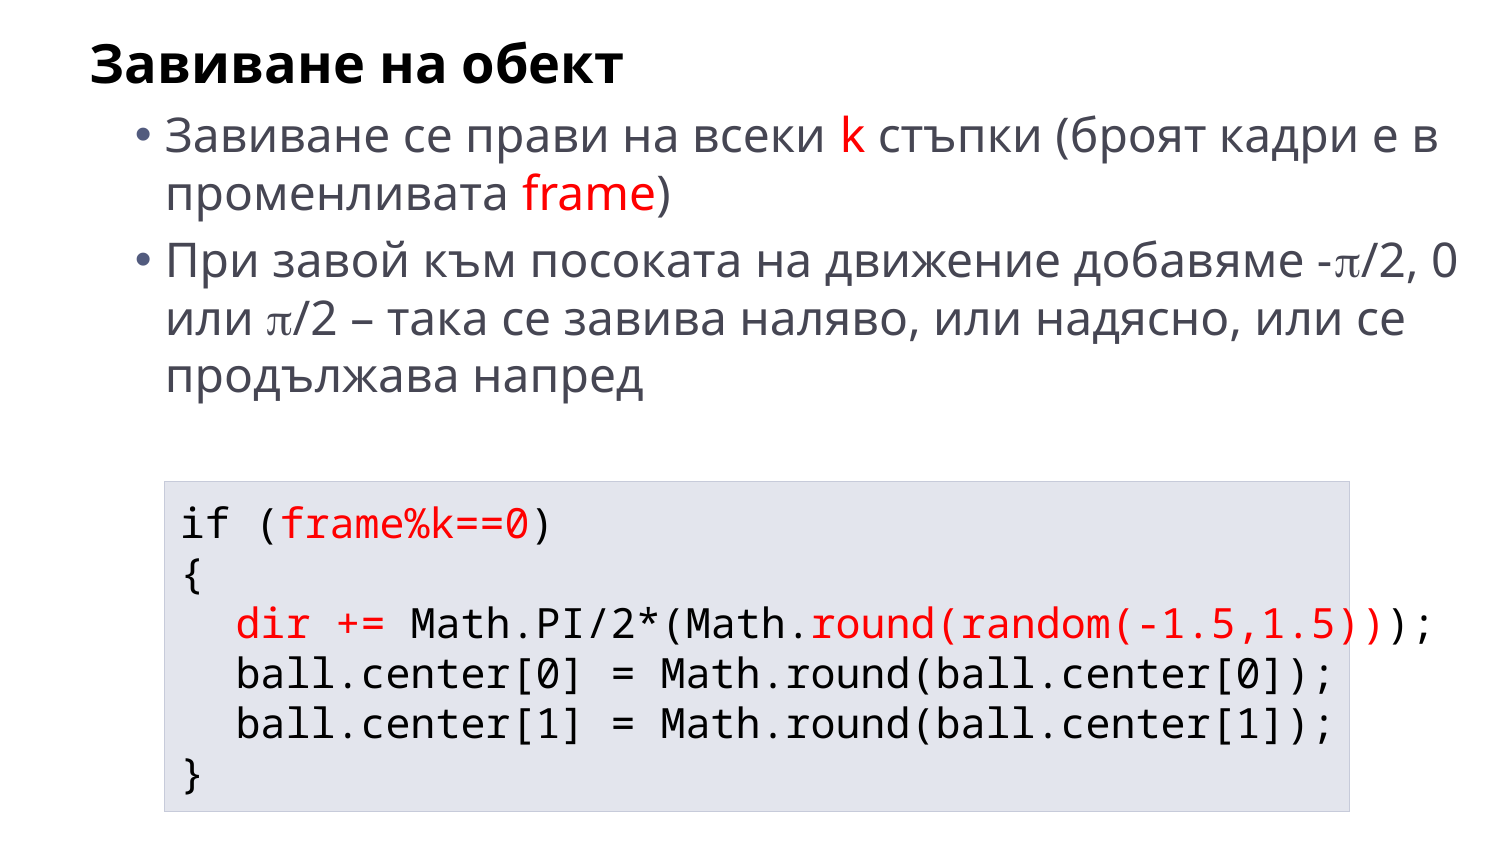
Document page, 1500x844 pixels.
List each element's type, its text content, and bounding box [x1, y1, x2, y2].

text_box if (frame%k==0) { dir += Math.PI/2*(Math.round(random(-1.5,1.5))); ball.center[0] = Math.round(ball.center[0]); ball.center[1] = Math.round(ball.center[1]); } [164, 481, 1350, 812]
list Завиване на обект Завиване се прави на всеки k стъпки (броят кадри е в променливата frame) При завой към посоката на движение добавяме -/2, 0 или /2 – така се завива наляво, или надясно, или се продължава напред [75, 21, 1475, 835]
